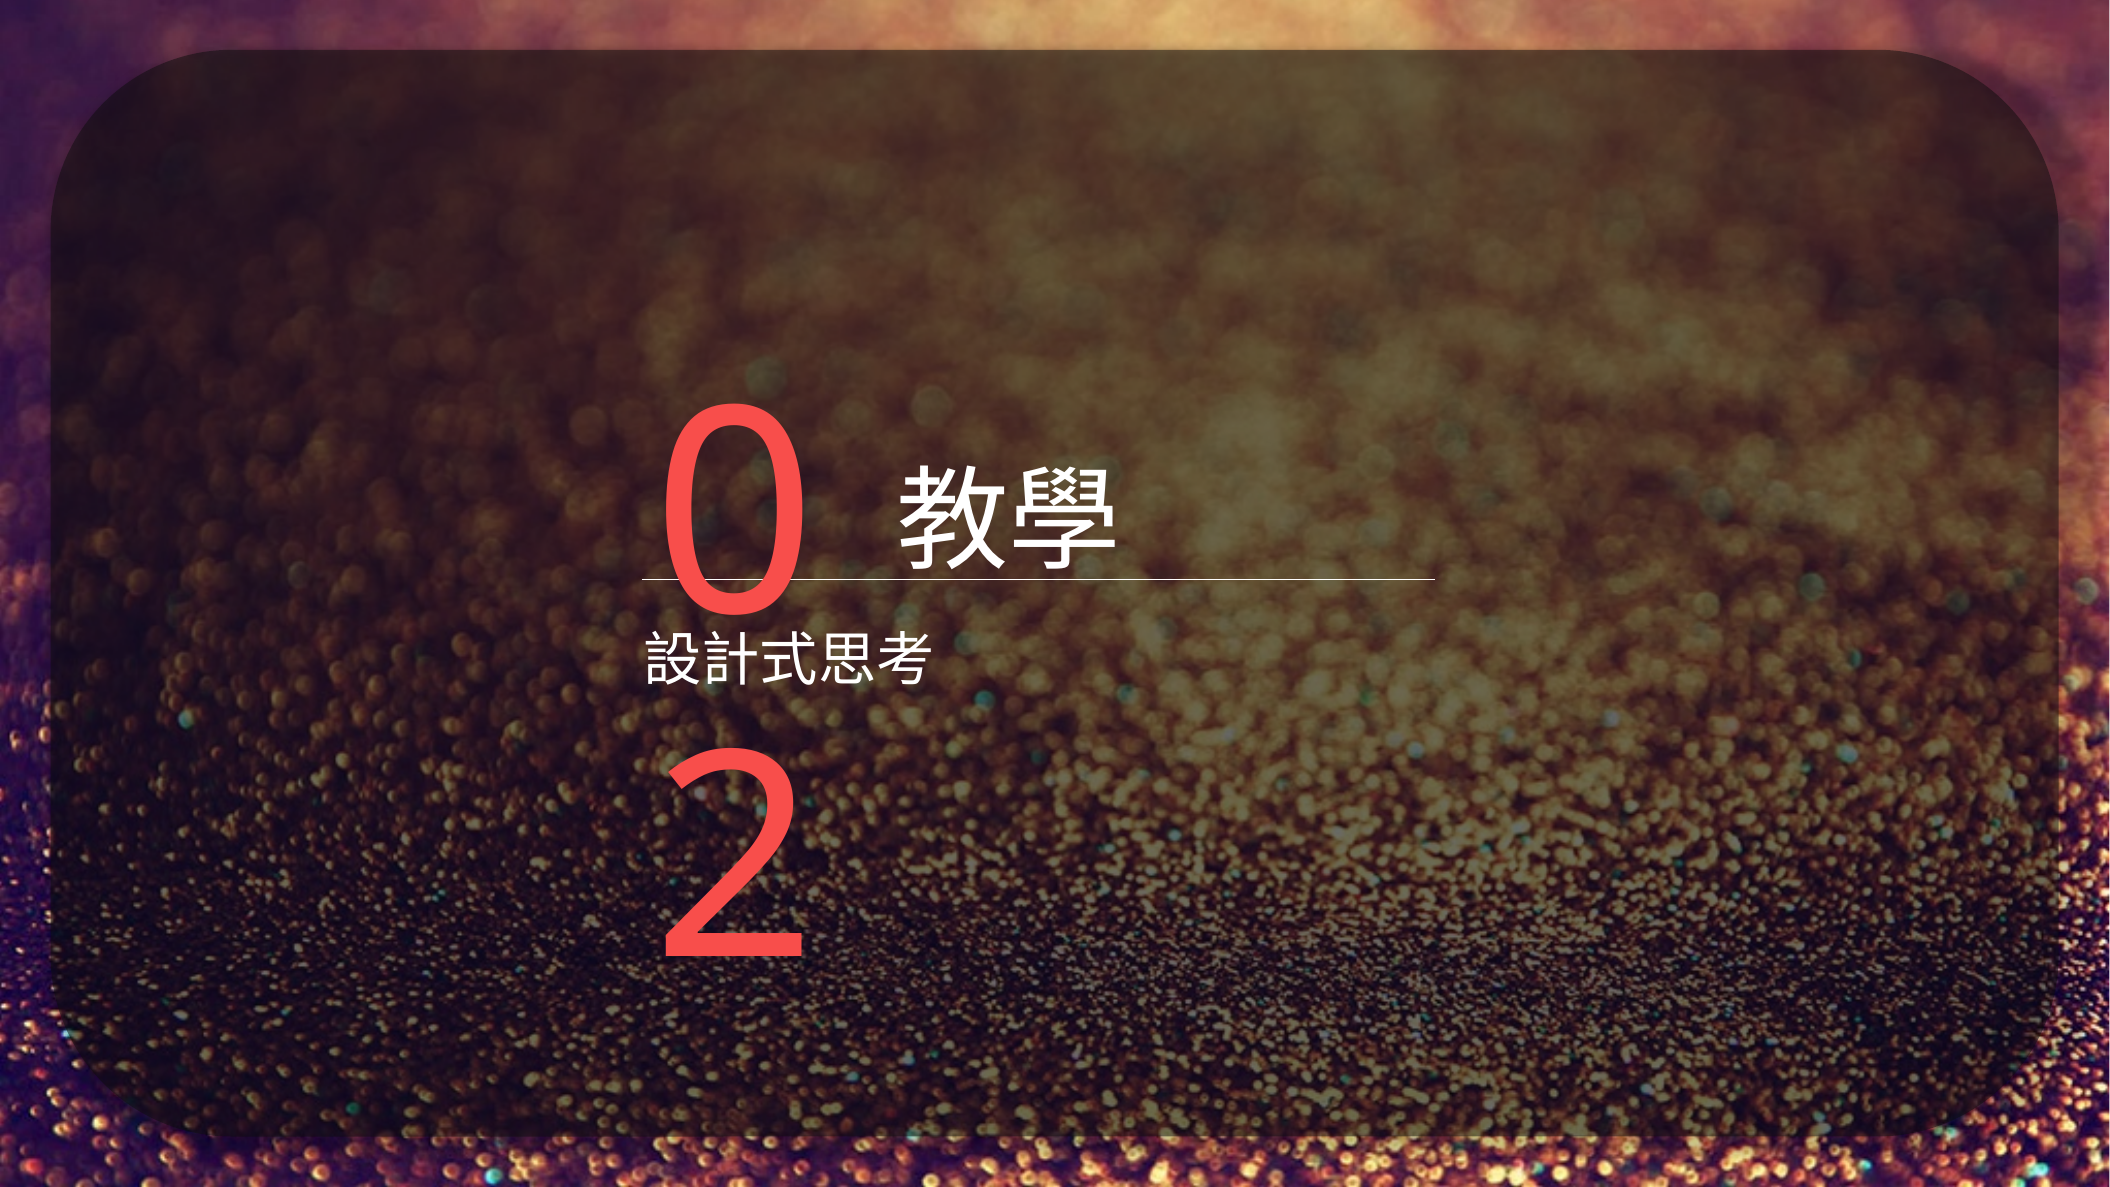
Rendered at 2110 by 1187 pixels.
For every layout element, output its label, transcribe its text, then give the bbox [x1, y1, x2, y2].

picture [0, 0, 2110, 1187]
text_box 02 [637, 317, 941, 1022]
text_box 設計式思考 [643, 601, 1503, 693]
text_box 教學 [941, 400, 1558, 591]
